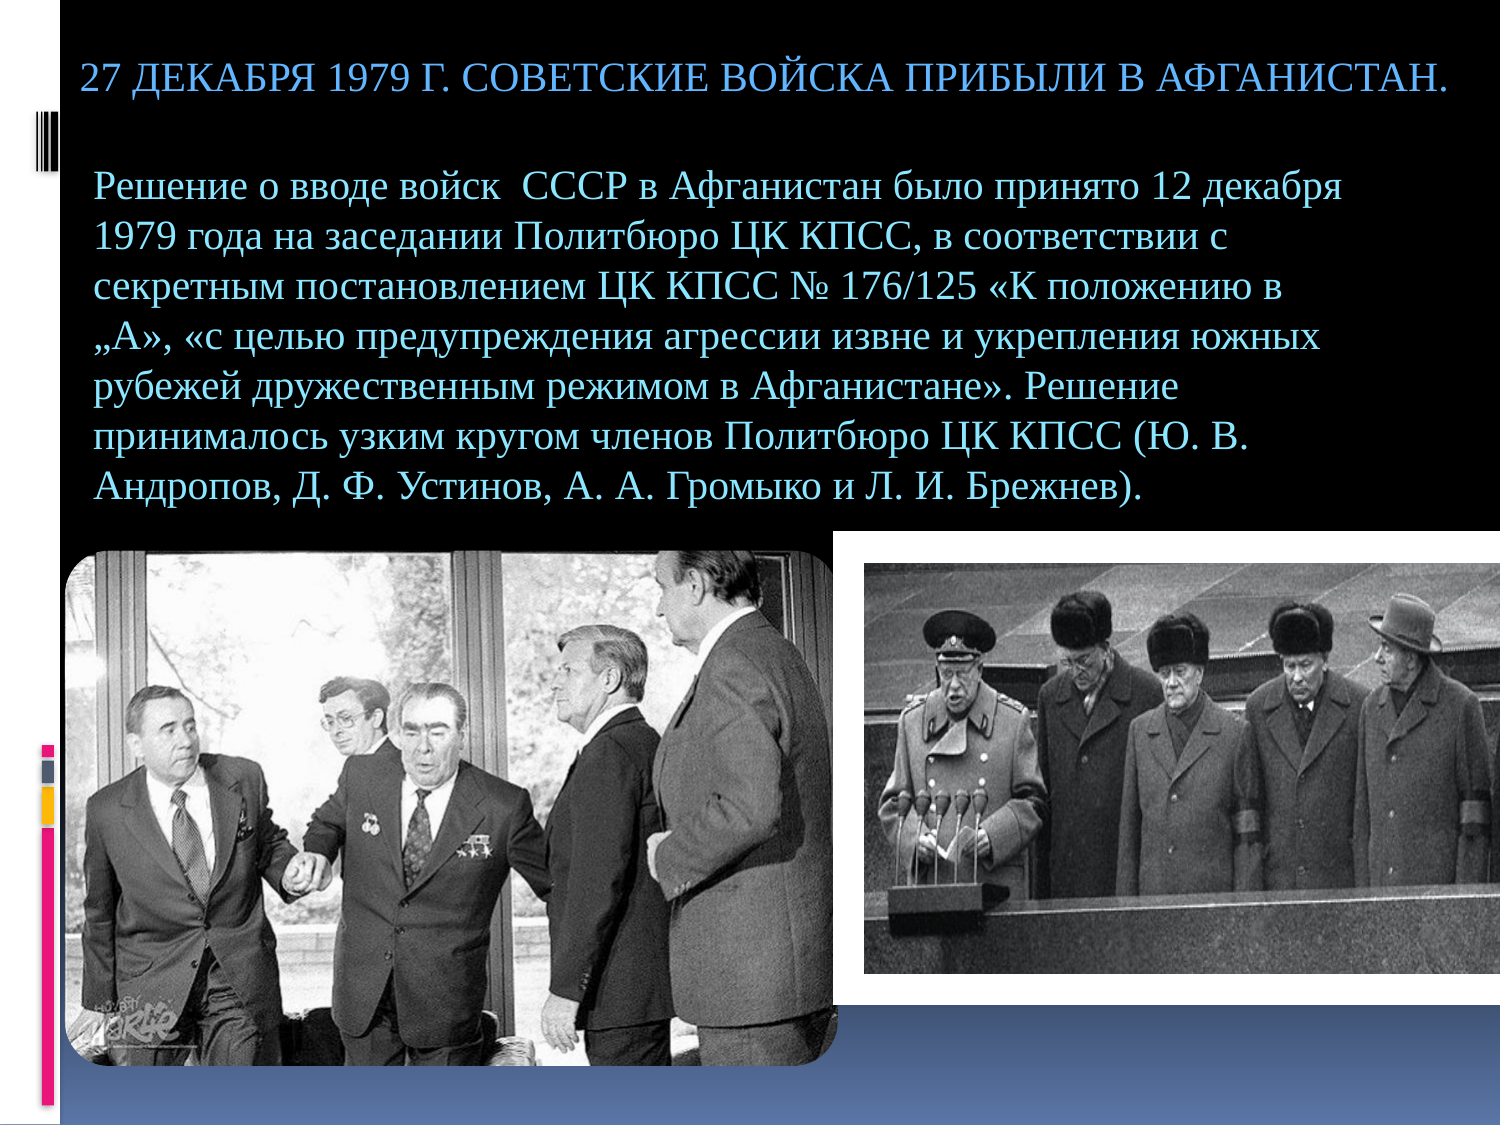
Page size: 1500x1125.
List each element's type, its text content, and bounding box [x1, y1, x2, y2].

subtitle Решение о вводе войск СССР в Афганистан было принято 12 декабря 1979 года на заседании Политбюро ЦК КПСС, в соответствии с секретным постановлением ЦК КПСС № 176/125 «К положению в „А», «с целью предупреждения агрессии извне и укрепления южных рубежей дружественным режимом в Афганистане». Решение принималось узким кругом членов Политбюро ЦК КПСС (Ю. В. Андропов, Д. Ф. Устинов, А. А. Громыко и Л. И. Брежнев). [76, 90, 1364, 516]
picture [863, 562, 1500, 974]
title 27 декабря 1979 г. советские войска прибыли в Афганистан. [64, 42, 1500, 173]
picture [64, 550, 839, 1067]
